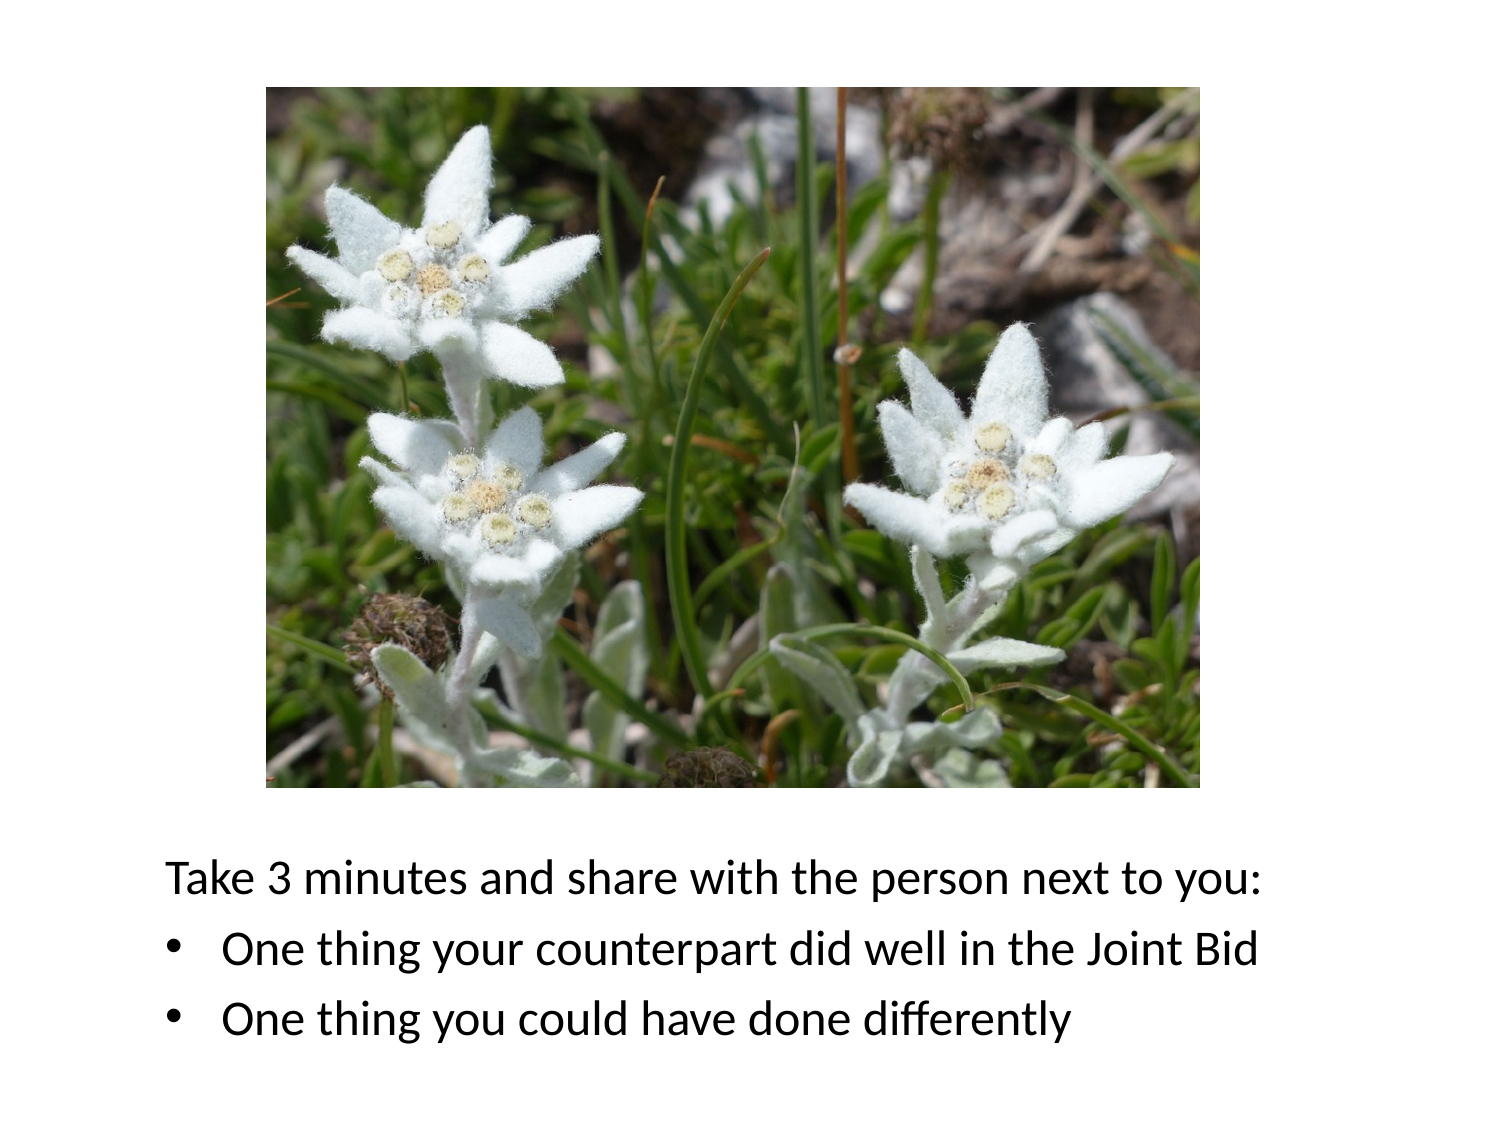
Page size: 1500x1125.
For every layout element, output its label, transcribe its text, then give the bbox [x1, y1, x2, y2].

list Take 3 minutes and share with the person next to you: One thing your counterpart did well in the Joint Bid One thing you could have done differently [150, 837, 1500, 1125]
picture [266, 87, 1201, 788]
